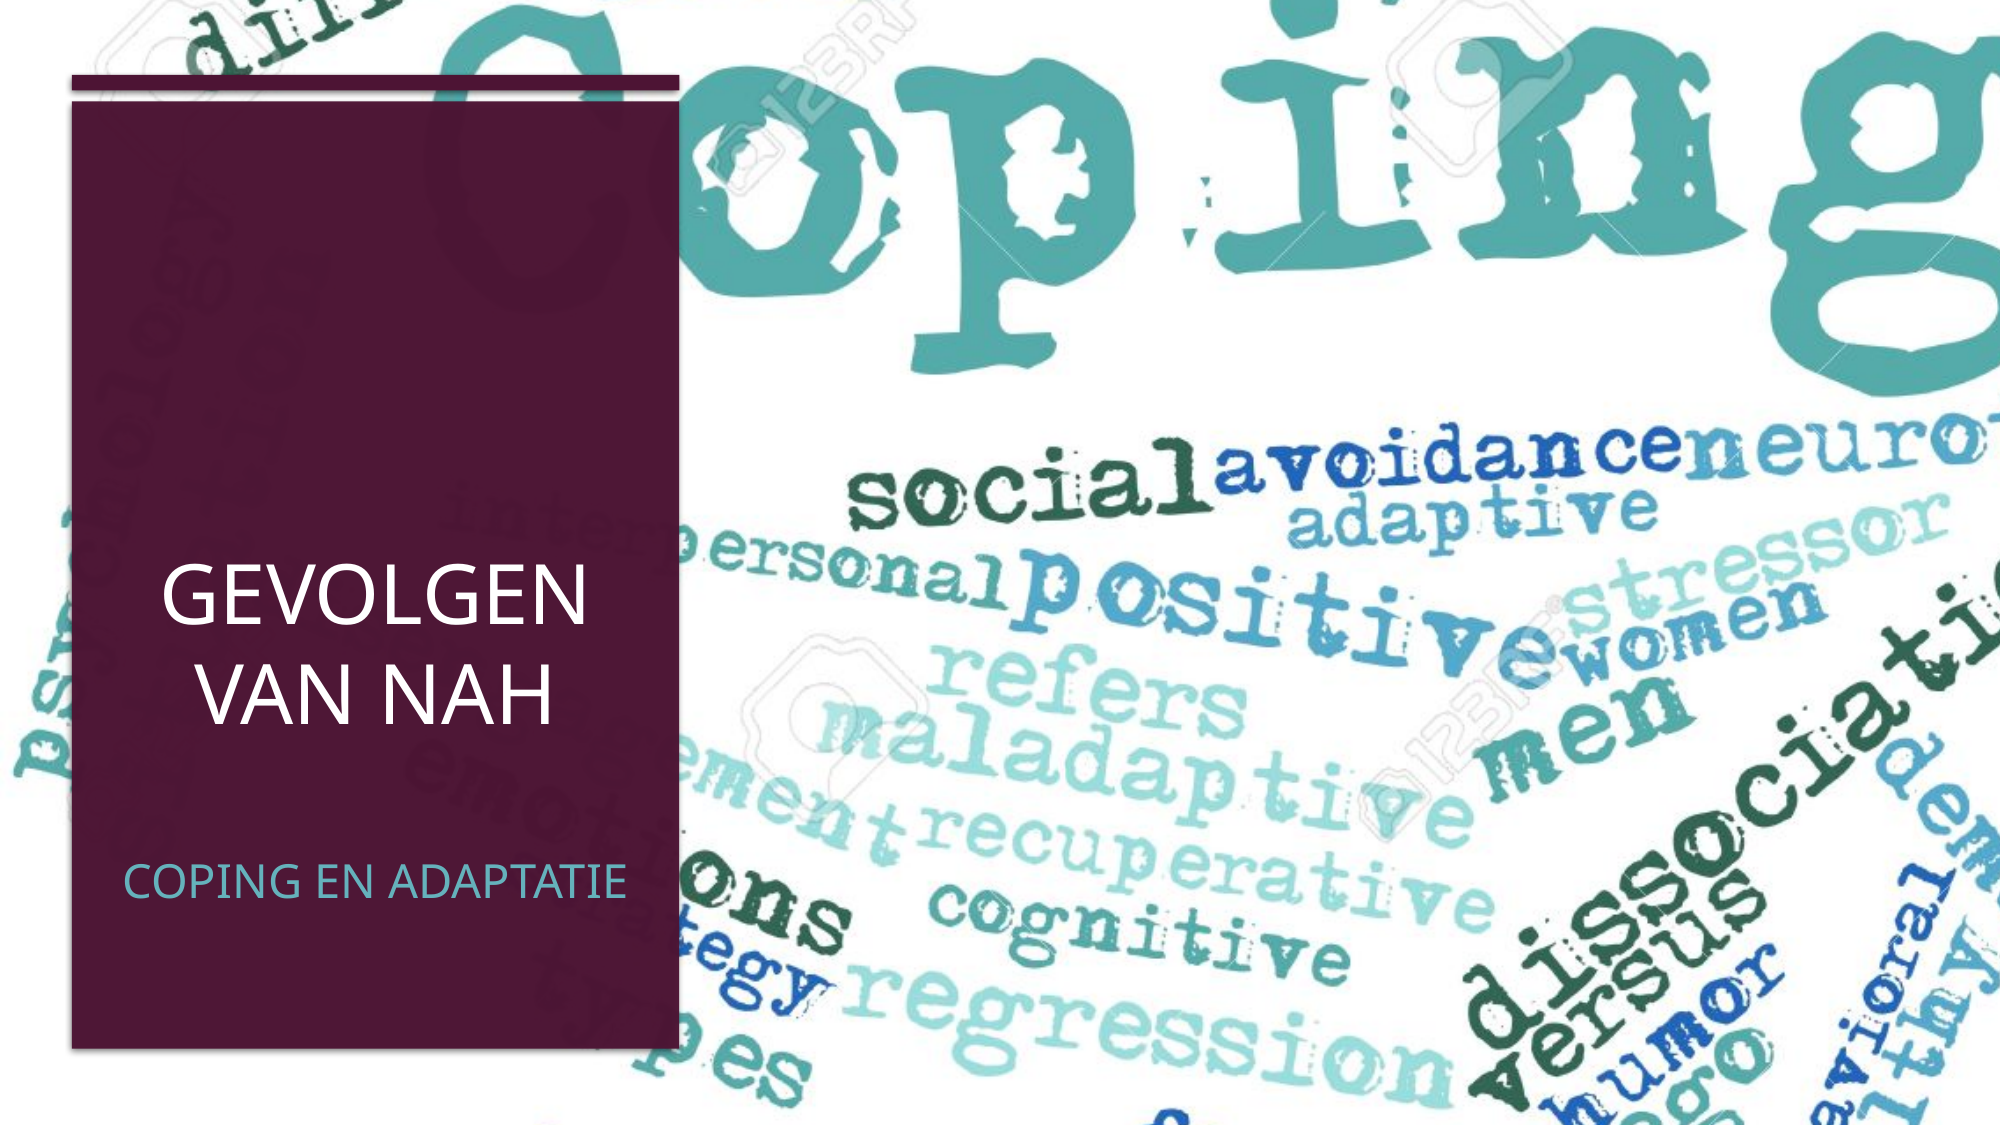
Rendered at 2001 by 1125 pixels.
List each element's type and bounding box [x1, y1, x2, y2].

picture [0, 0, 2000, 1125]
text_box [71, 74, 680, 1049]
